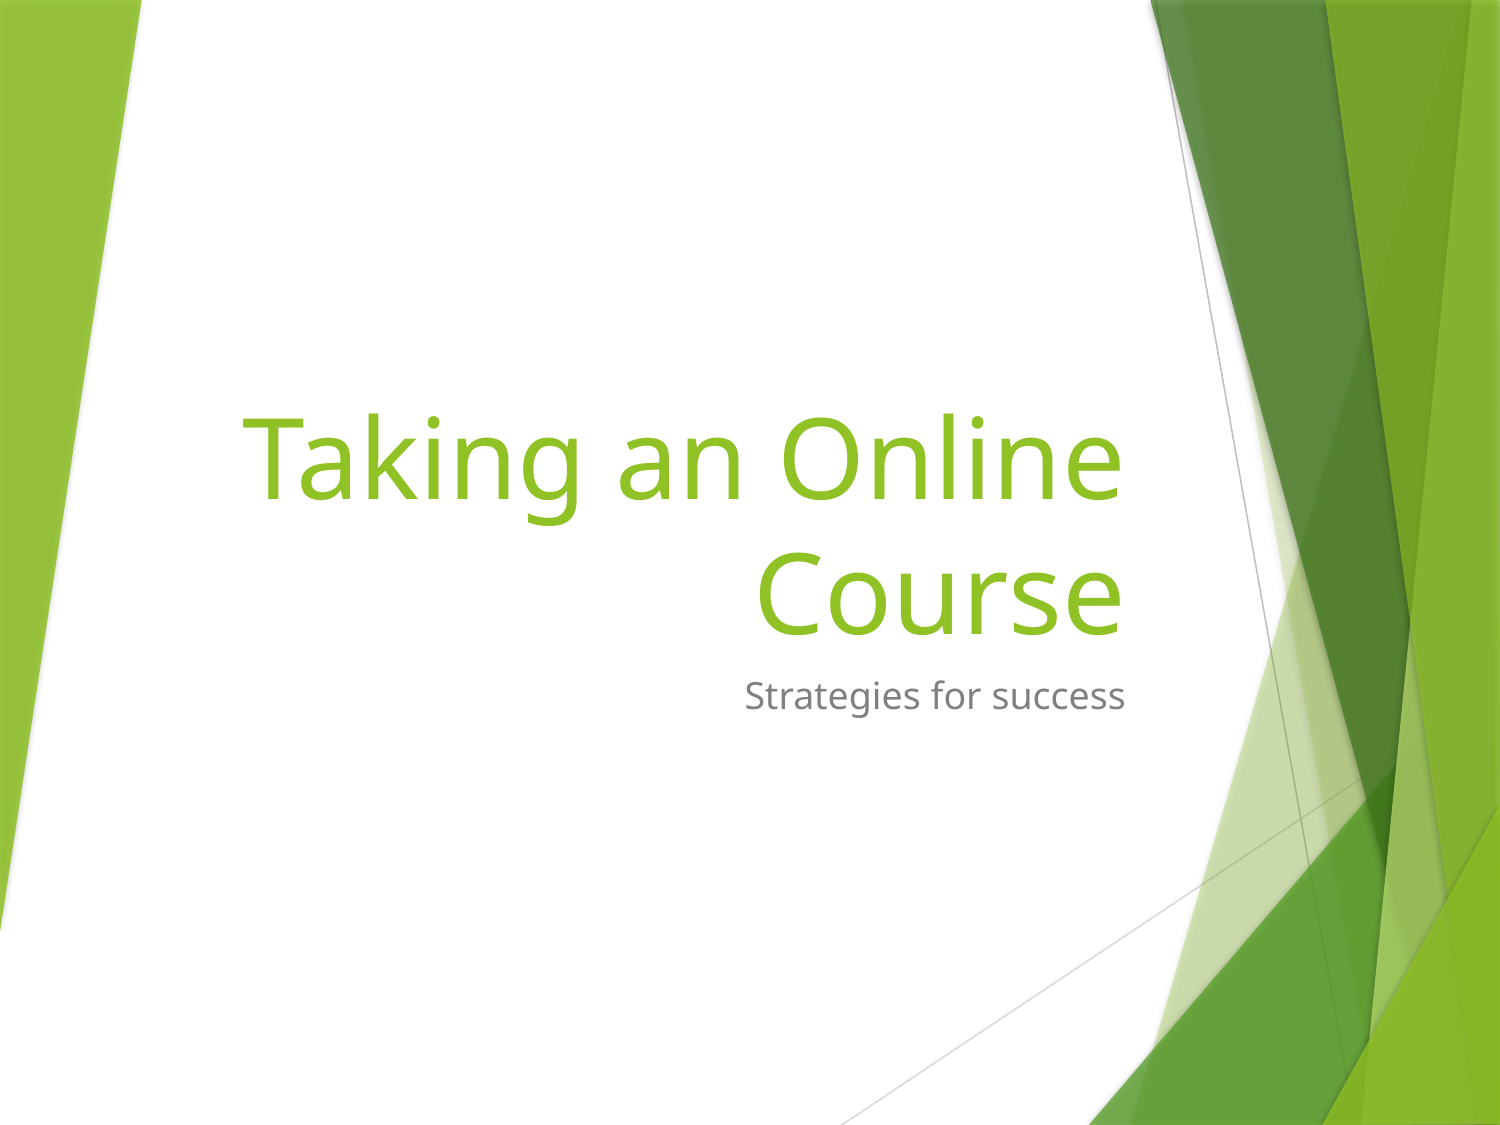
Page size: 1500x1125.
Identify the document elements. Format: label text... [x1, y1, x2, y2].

title Taking an Online Course [185, 394, 1142, 664]
subtitle Strategies for success [185, 664, 1142, 845]
